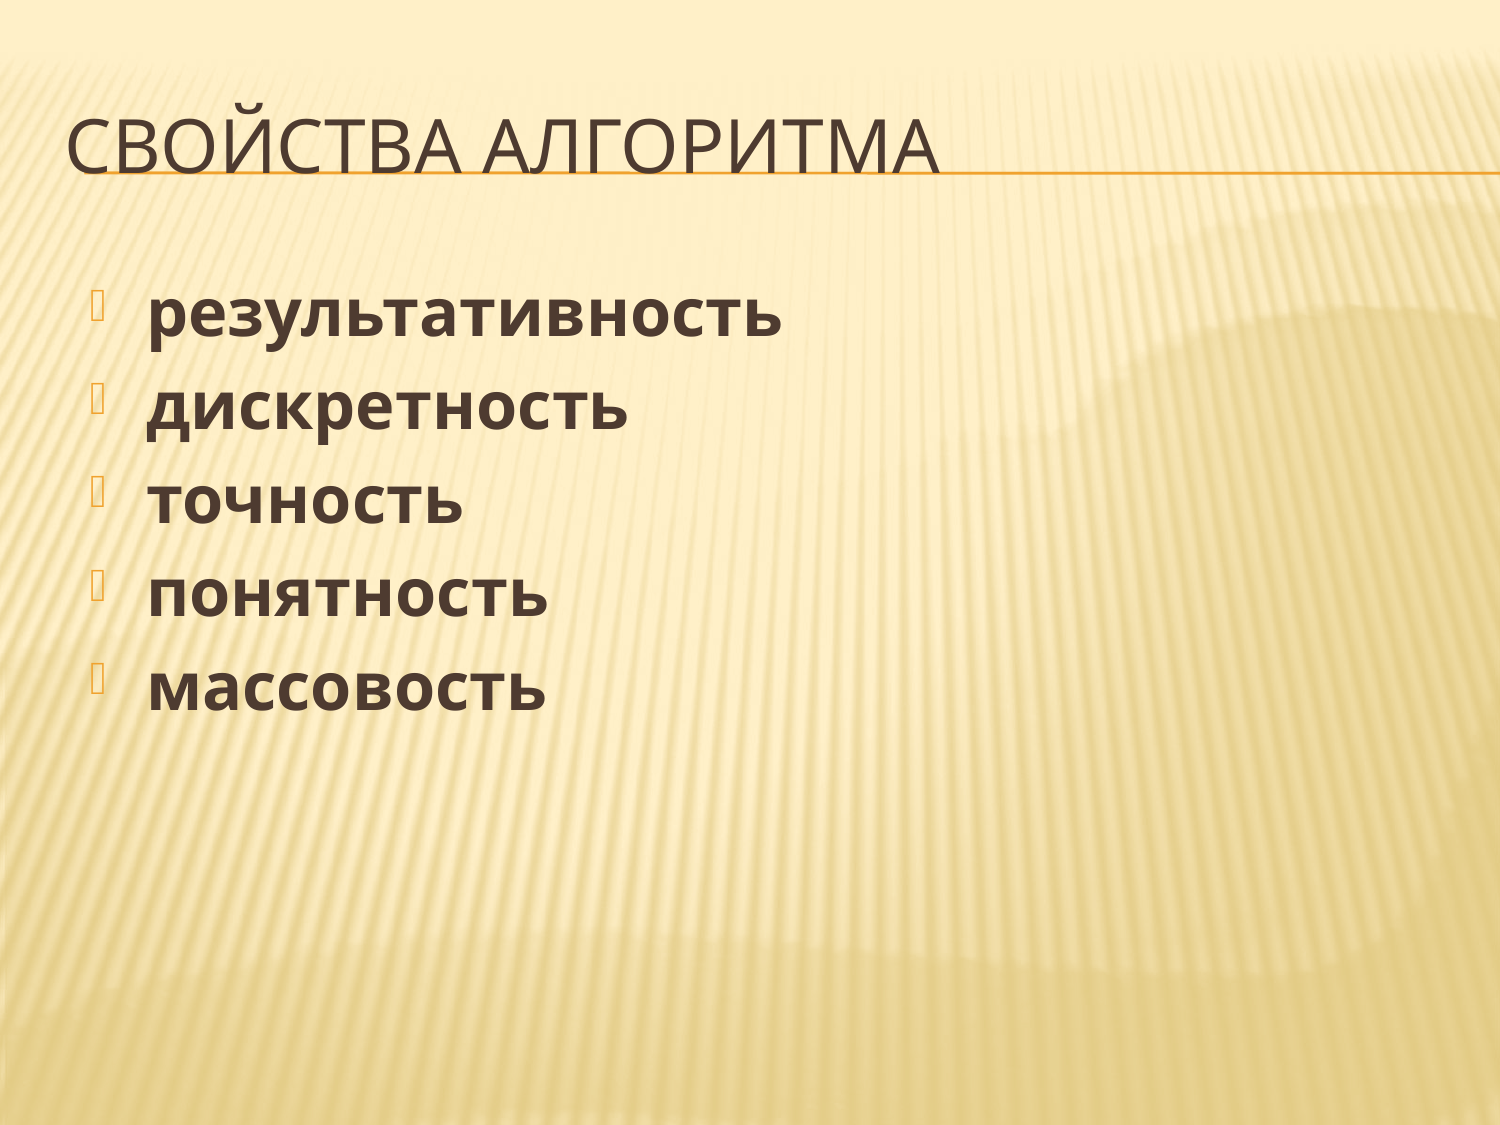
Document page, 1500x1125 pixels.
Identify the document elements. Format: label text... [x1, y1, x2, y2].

list результативность дискретность точность понятность массовость [75, 262, 1425, 1090]
title Свойства алгоритма [50, 75, 1475, 213]
